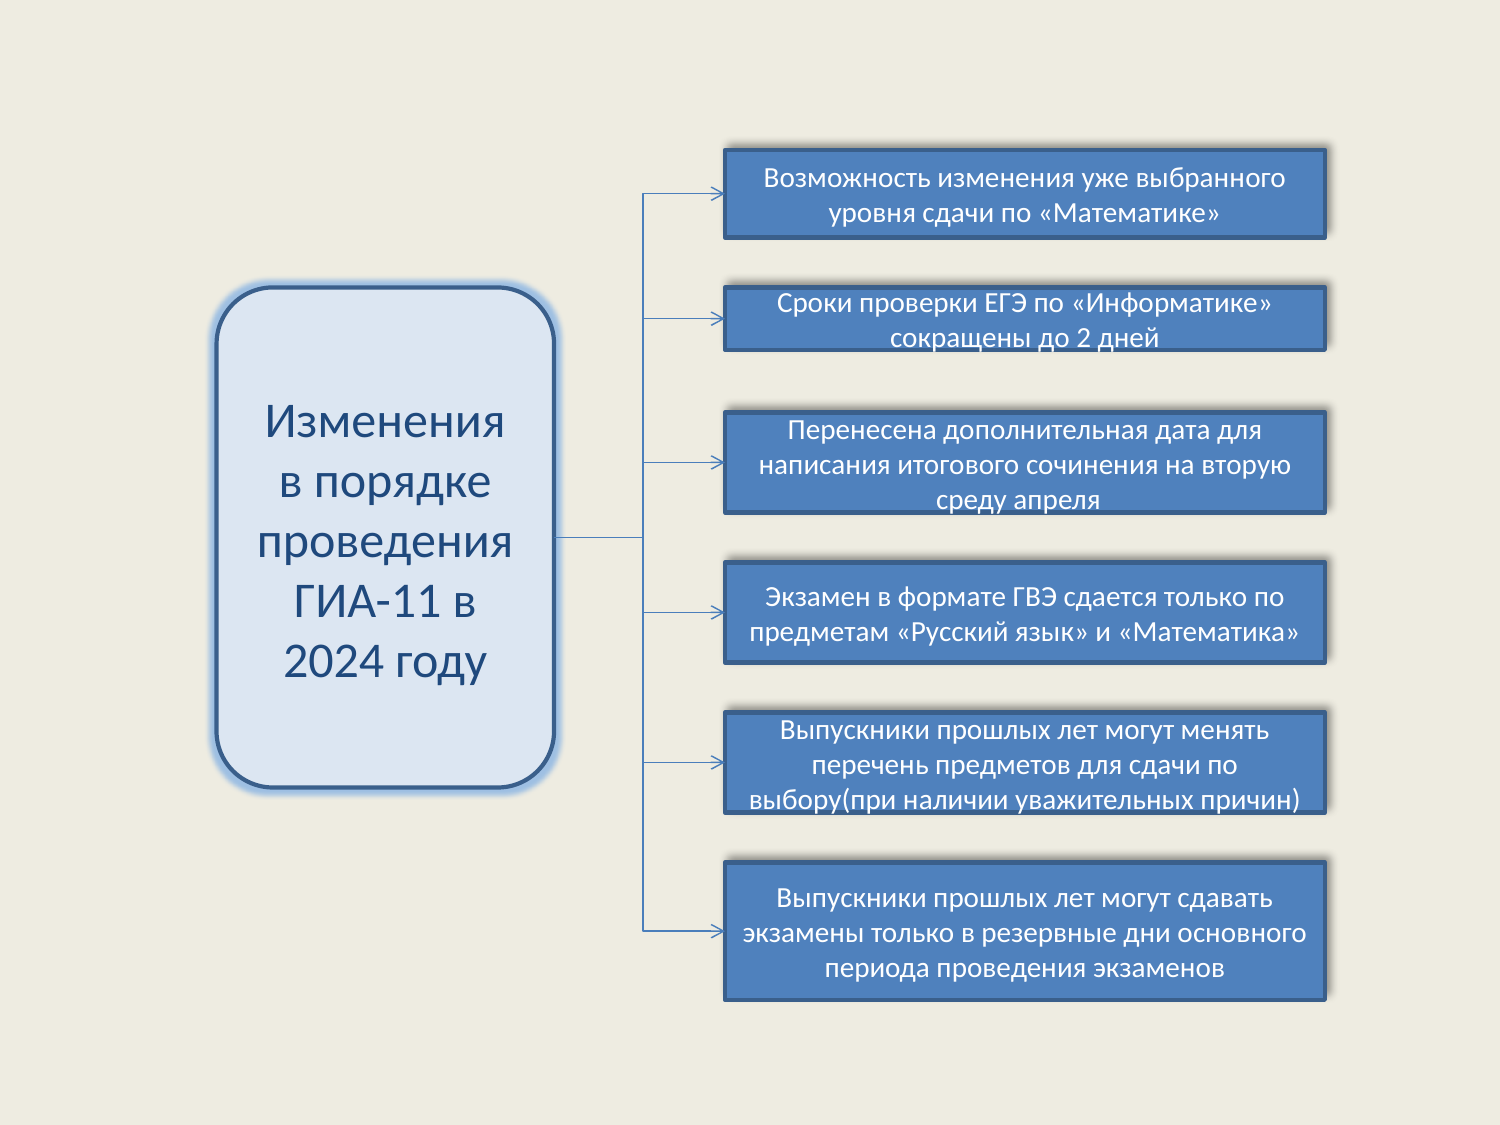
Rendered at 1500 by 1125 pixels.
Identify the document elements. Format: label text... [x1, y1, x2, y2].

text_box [553, 537, 726, 932]
text_box Выпускники прошлых лет могут менять перечень предметов для сдачи по выбору(при наличии уважительных причин) [730, 710, 1327, 815]
text_box Изменения в порядке проведения ГИА-11 в 2024 году [214, 285, 548, 790]
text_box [553, 462, 726, 535]
text_box Экзамен в формате ГВЭ сдается только по предметам «Русский язык» и «Математика» [730, 560, 1327, 665]
text_box Сроки проверки ЕГЭ по «Информатике» сокращены до 2 дней [730, 285, 1327, 352]
text_box Выпускники прошлых лет могут сдавать экзамены только в резервные дни основного периода проведения экзаменов [723, 860, 1327, 1002]
text_box Перенесена дополнительная дата для написания итогового сочинения на вторую среду апреля [730, 410, 1327, 515]
text_box Возможность изменения уже выбранного уровня сдачи по «Математике» [723, 148, 1327, 240]
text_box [553, 318, 726, 462]
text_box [553, 193, 726, 318]
